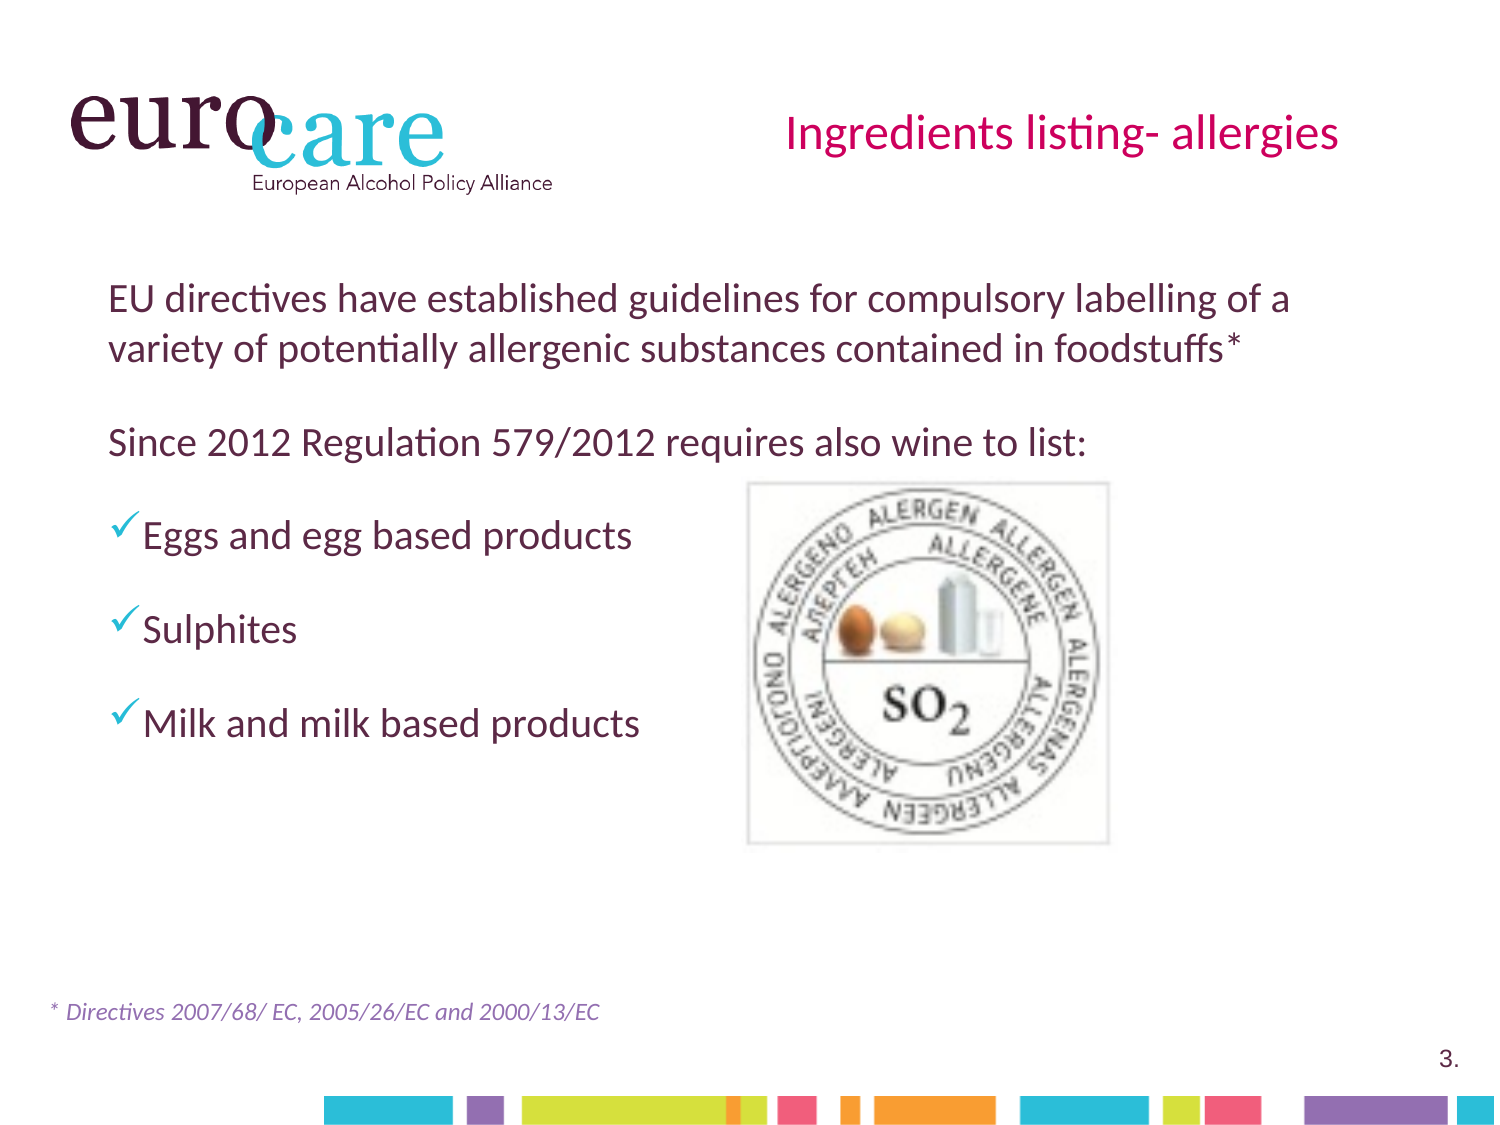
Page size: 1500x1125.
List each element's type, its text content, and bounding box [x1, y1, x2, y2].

list EU directives have established guidelines for compulsory labelling of a variety of potentially allergenic substances contained in foodstuffs* Since 2012 Regulation 579/2012 requires also wine to list: Eggs and egg based products Sulphites Milk and milk based products [108, 270, 1375, 797]
text_box * Directives 2007/68/ EC, 2005/26/EC and 2000/13/EC [33, 988, 1286, 1033]
picture [741, 476, 1118, 853]
picture [324, 1096, 1494, 1125]
title Ingredients listing- allergies [636, 99, 1340, 175]
picture [71, 96, 552, 195]
